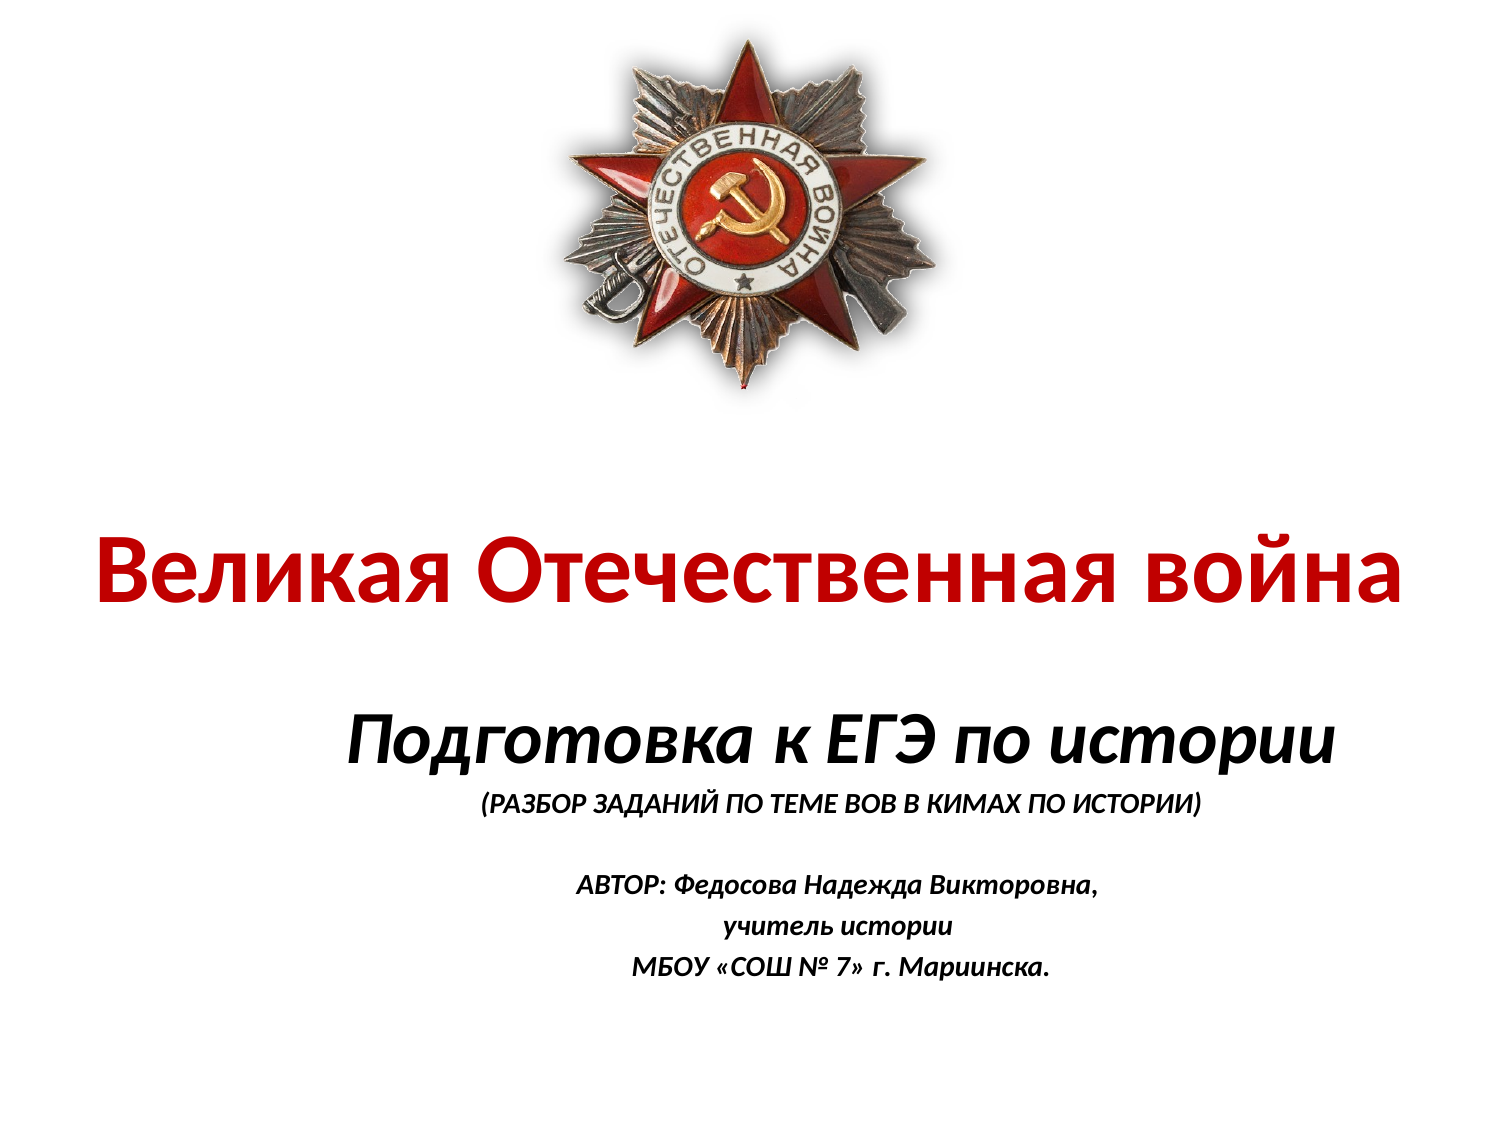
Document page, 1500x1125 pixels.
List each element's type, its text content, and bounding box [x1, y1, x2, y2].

subtitle Подготовка к ЕГЭ по истории (РАЗБОР ЗАДАНИЙ ПО ТЕМЕ ВОВ В КИМАХ ПО ИСТОРИИ) АВТОР: Федосова Надежда Викторовна, учитель истории МБОУ «СОШ № 7» г. Мариинска. [221, 680, 1462, 1070]
title Великая Отечественная война [65, 387, 1435, 737]
picture [548, 30, 952, 407]
